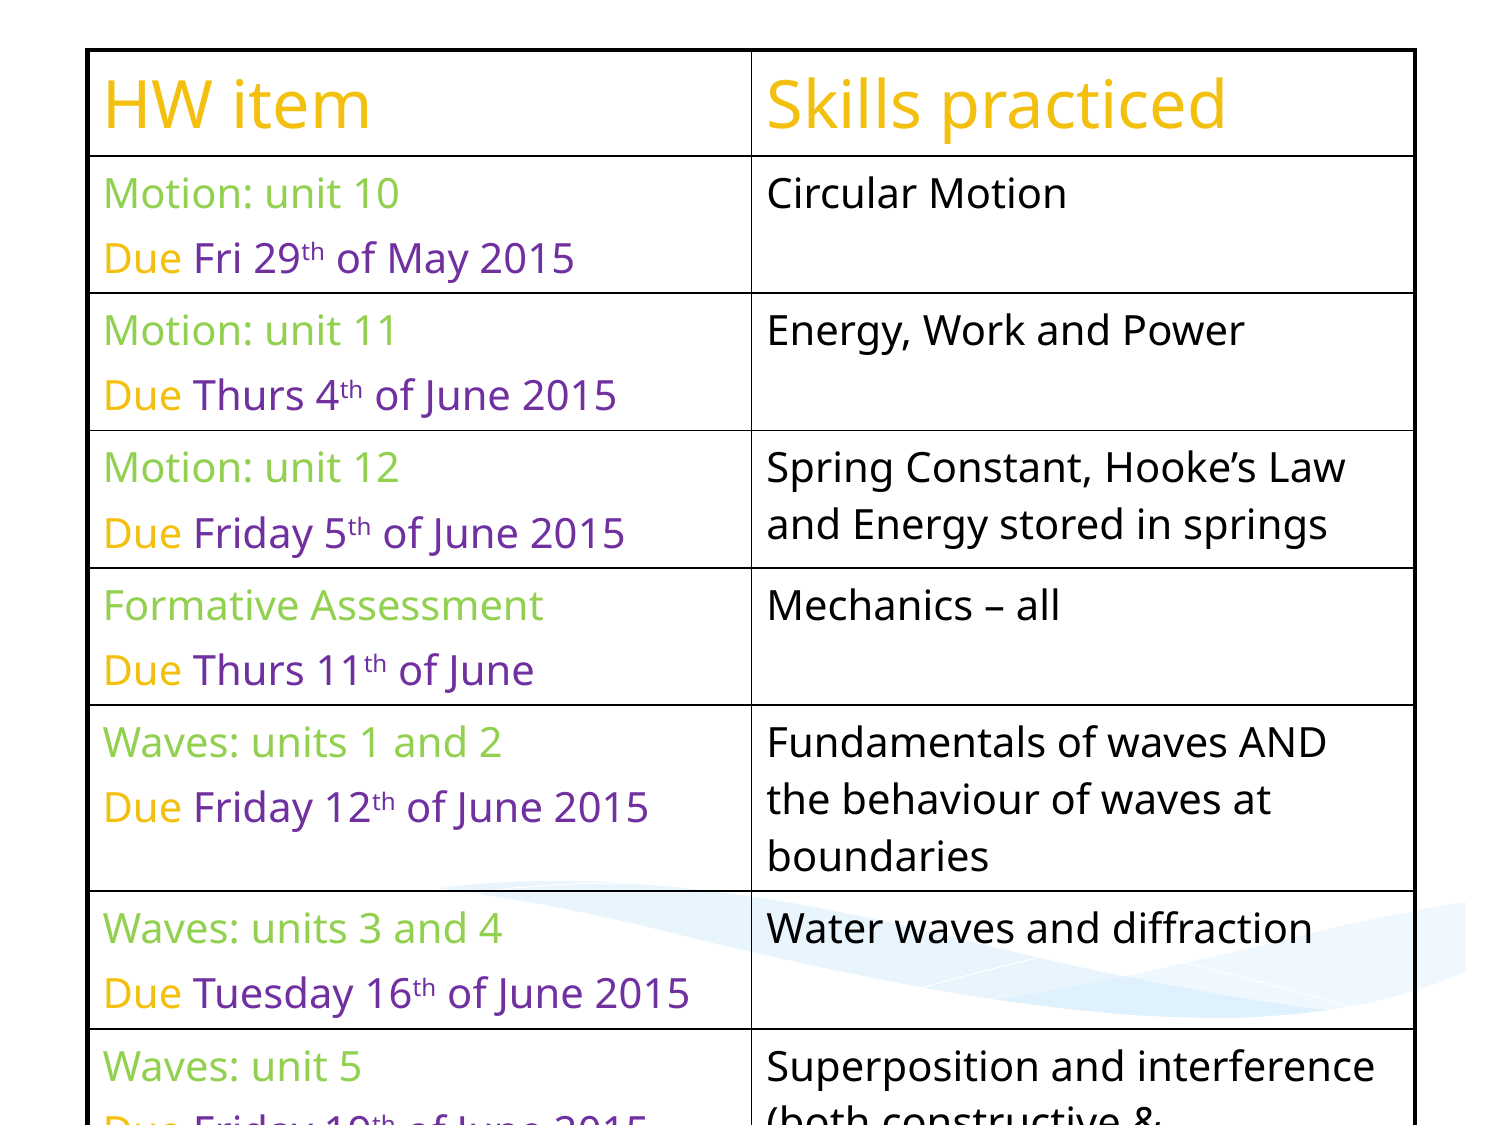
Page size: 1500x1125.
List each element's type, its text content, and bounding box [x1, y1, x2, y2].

table_cell Fundamentals of waves AND the behaviour of waves at boundaries [752, 706, 1413, 890]
table_cell Waves: units 3 and 4 Due Tuesday 16th of June 2015 [90, 892, 751, 1028]
table_header HW item [90, 52, 751, 155]
table_cell Formative Assessment Due Thurs 11th of June [90, 569, 751, 704]
table_cell Mechanics – all [752, 569, 1413, 704]
table_cell Motion: unit 10 Due Fri 29th of May 2015 [90, 157, 751, 292]
table_cell Superposition and interference (both constructive & destructive) [752, 1030, 1413, 1125]
table_cell Motion: unit 12 Due Friday 5th of June 2015 [90, 431, 751, 567]
table_cell Spring Constant, Hooke’s Law and Energy stored in springs [752, 431, 1413, 567]
table_header Skills practiced [752, 52, 1413, 155]
table_cell Water waves and diffraction [752, 892, 1413, 1028]
table_cell Circular Motion [752, 157, 1413, 292]
table_cell Waves: units 1 and 2 Due Friday 12th of June 2015 [90, 706, 751, 890]
table_cell Energy, Work and Power [752, 294, 1413, 430]
table_cell Motion: unit 11 Due Thurs 4th of June 2015 [90, 294, 751, 430]
table_cell Waves: unit 5 Due Friday 19th of June 2015 [90, 1030, 751, 1125]
